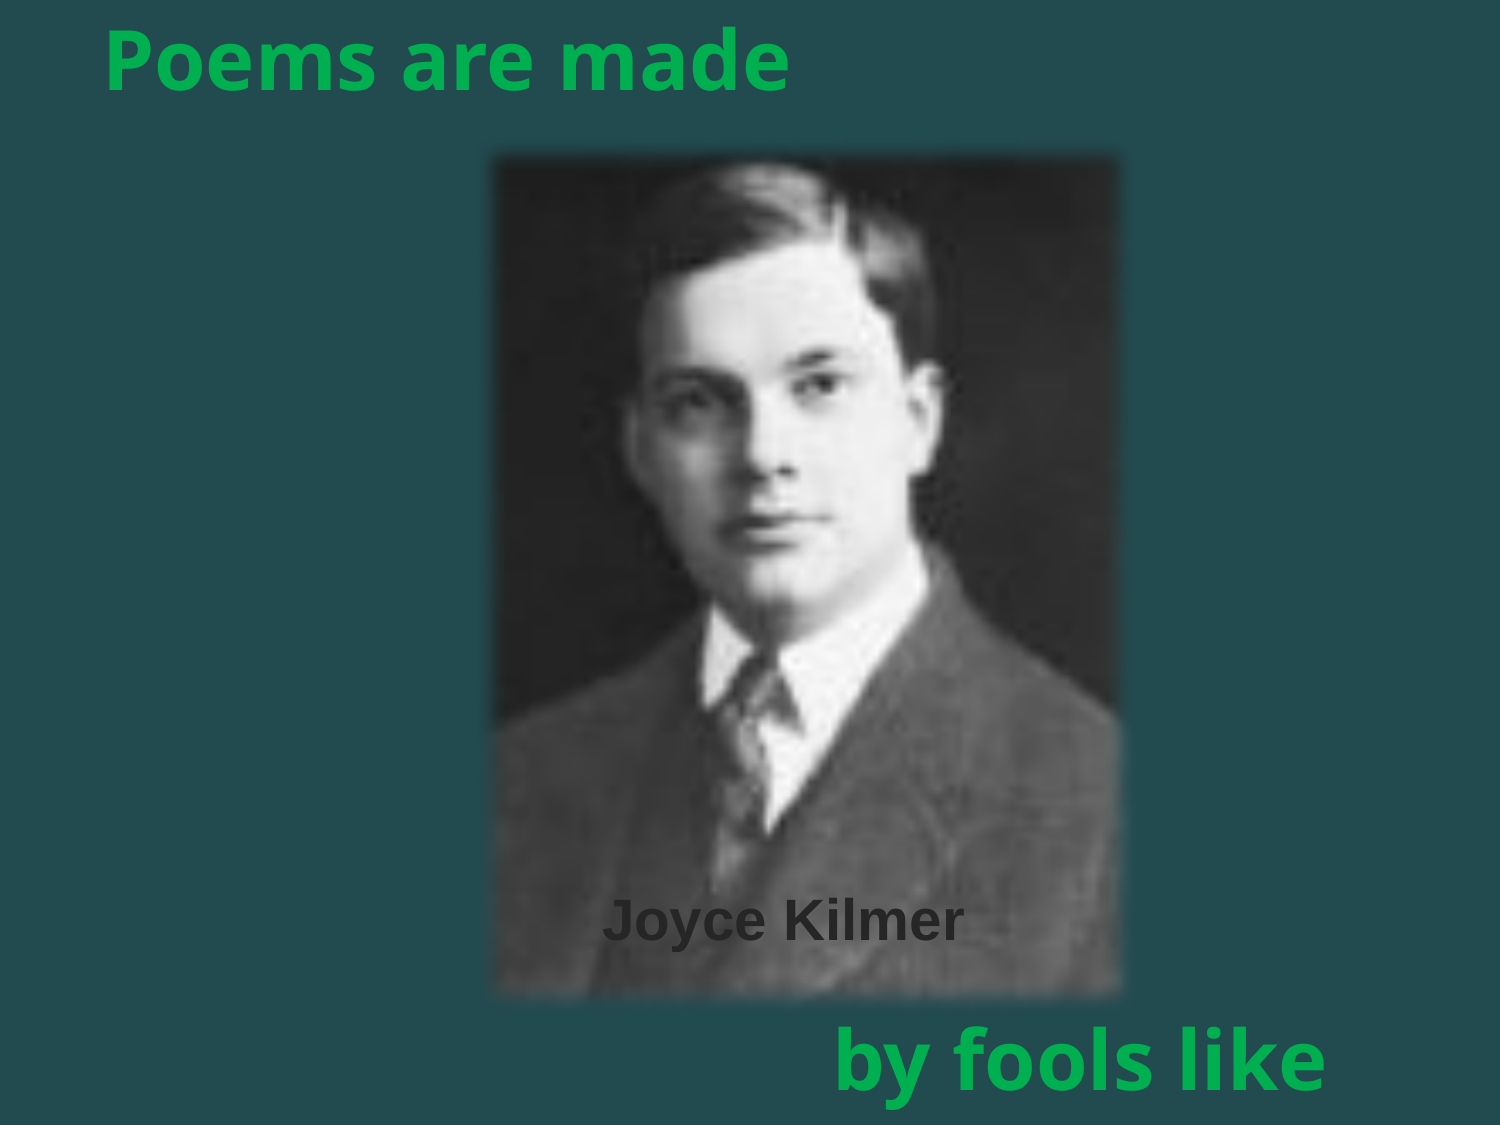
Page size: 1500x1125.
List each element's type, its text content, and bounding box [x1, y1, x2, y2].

text_box Poems are made by fools like me [87, 0, 1413, 1125]
picture [474, 137, 1138, 1017]
